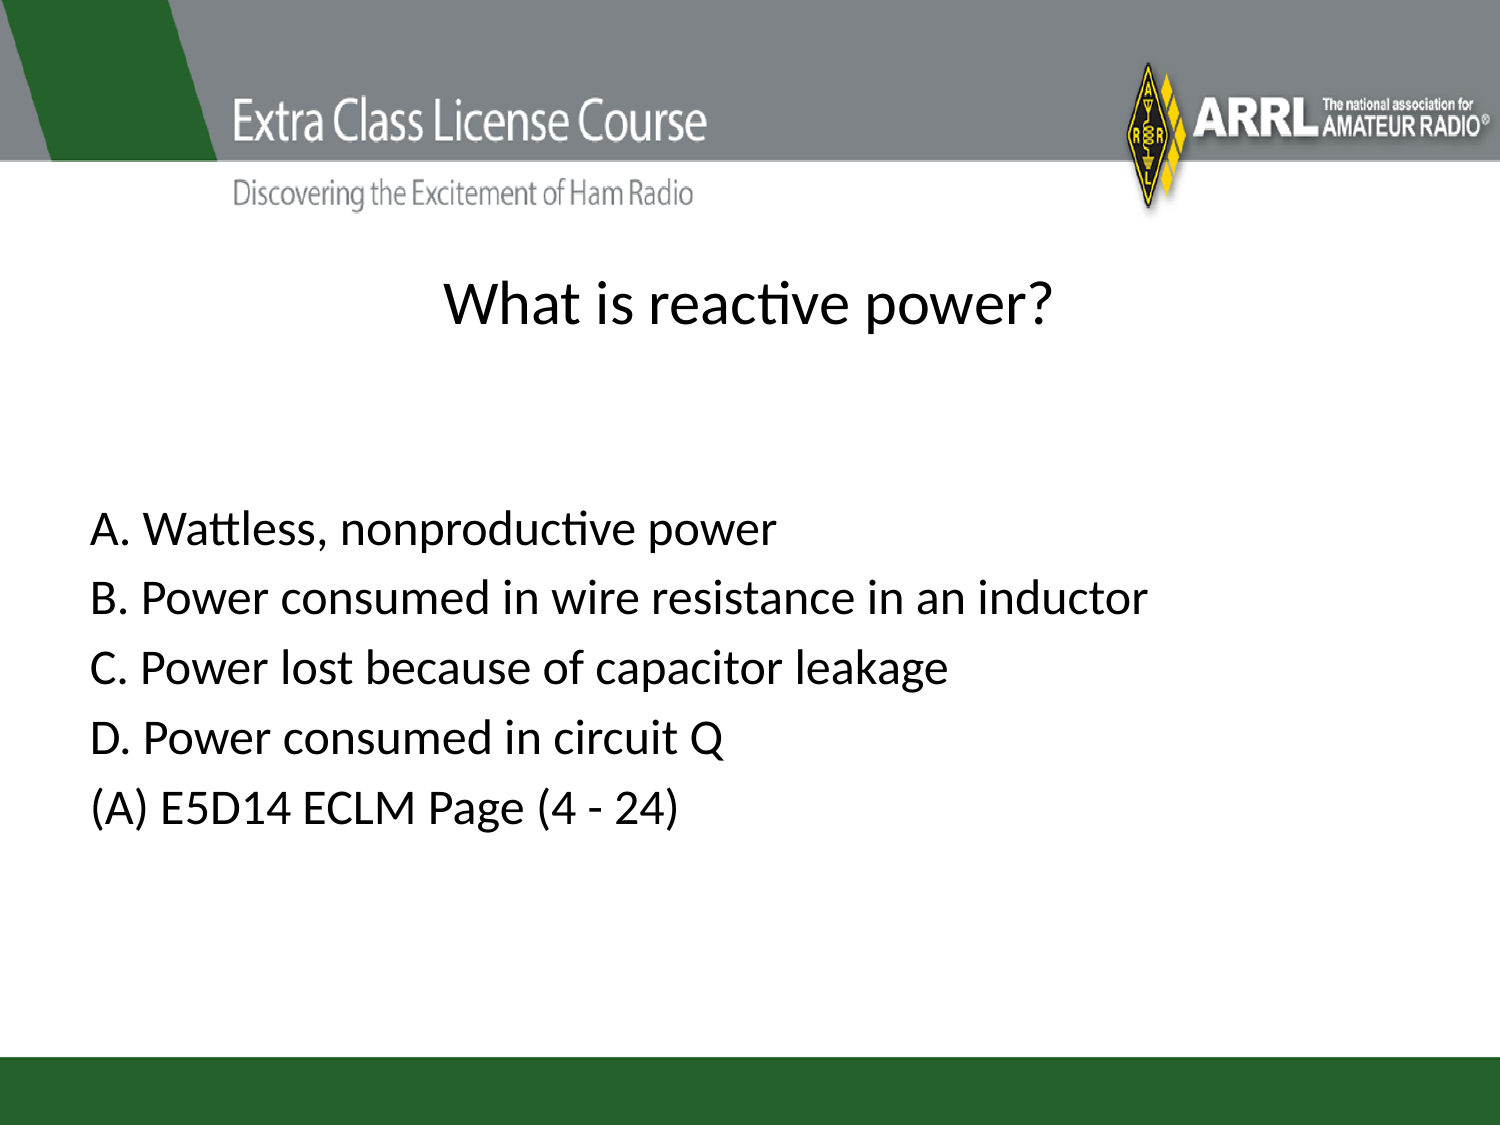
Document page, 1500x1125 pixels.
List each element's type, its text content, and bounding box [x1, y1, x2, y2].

title What is reactive power? [75, 254, 1425, 435]
list A. Wattless, nonproductive power B. Power consumed in wire resistance in an inductor C. Power lost because of capacitor leakage D. Power consumed in circuit Q (A) E5D14 ECLM Page (4 - 24) [75, 487, 1425, 1005]
picture [0, 0, 1500, 1125]
